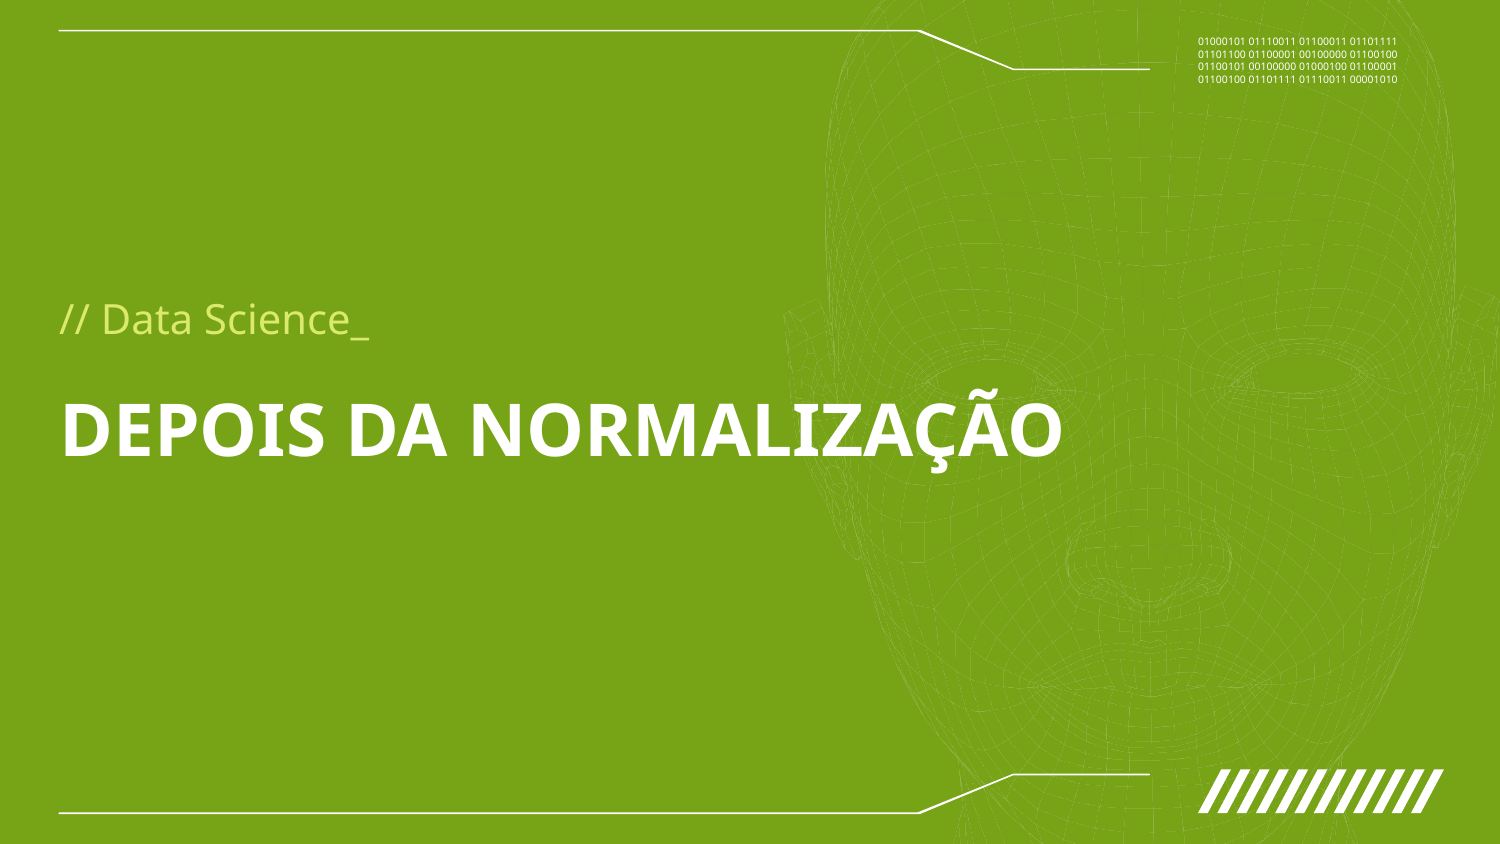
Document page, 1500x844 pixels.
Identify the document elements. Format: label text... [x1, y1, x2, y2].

title DEPOIS DA NORMALIZAÇÃO [59, 368, 1127, 540]
title // Data Science_ [59, 277, 971, 449]
